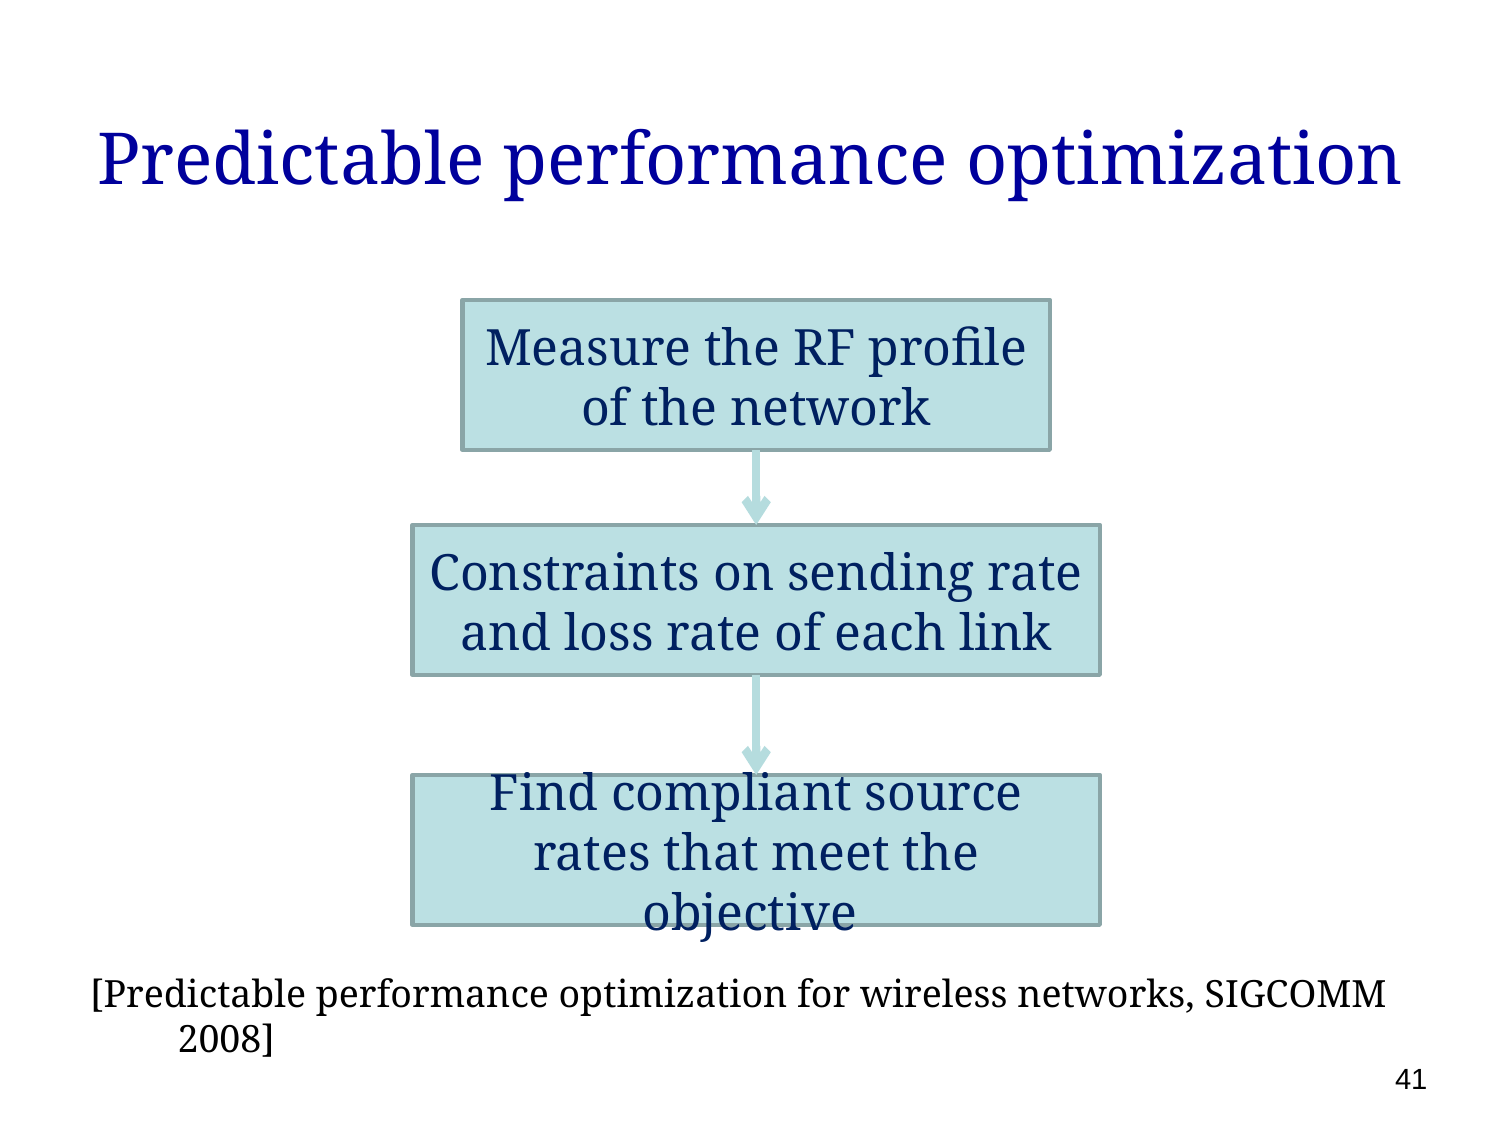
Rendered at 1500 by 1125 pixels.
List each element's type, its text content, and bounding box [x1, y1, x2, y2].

text_box Find compliant source rates that meet the objective [410, 773, 1102, 927]
slide_number 41 [1092, 1038, 1443, 1103]
title Predictable performance optimization [74, 62, 1426, 251]
text_box Measure the RF profile of the network [460, 298, 1052, 452]
text_box [Predictable performance optimization for wireless networks, SIGCOMM 2008] [75, 962, 1463, 1038]
text_box Constraints on sending rate and loss rate of each link [410, 523, 1102, 677]
